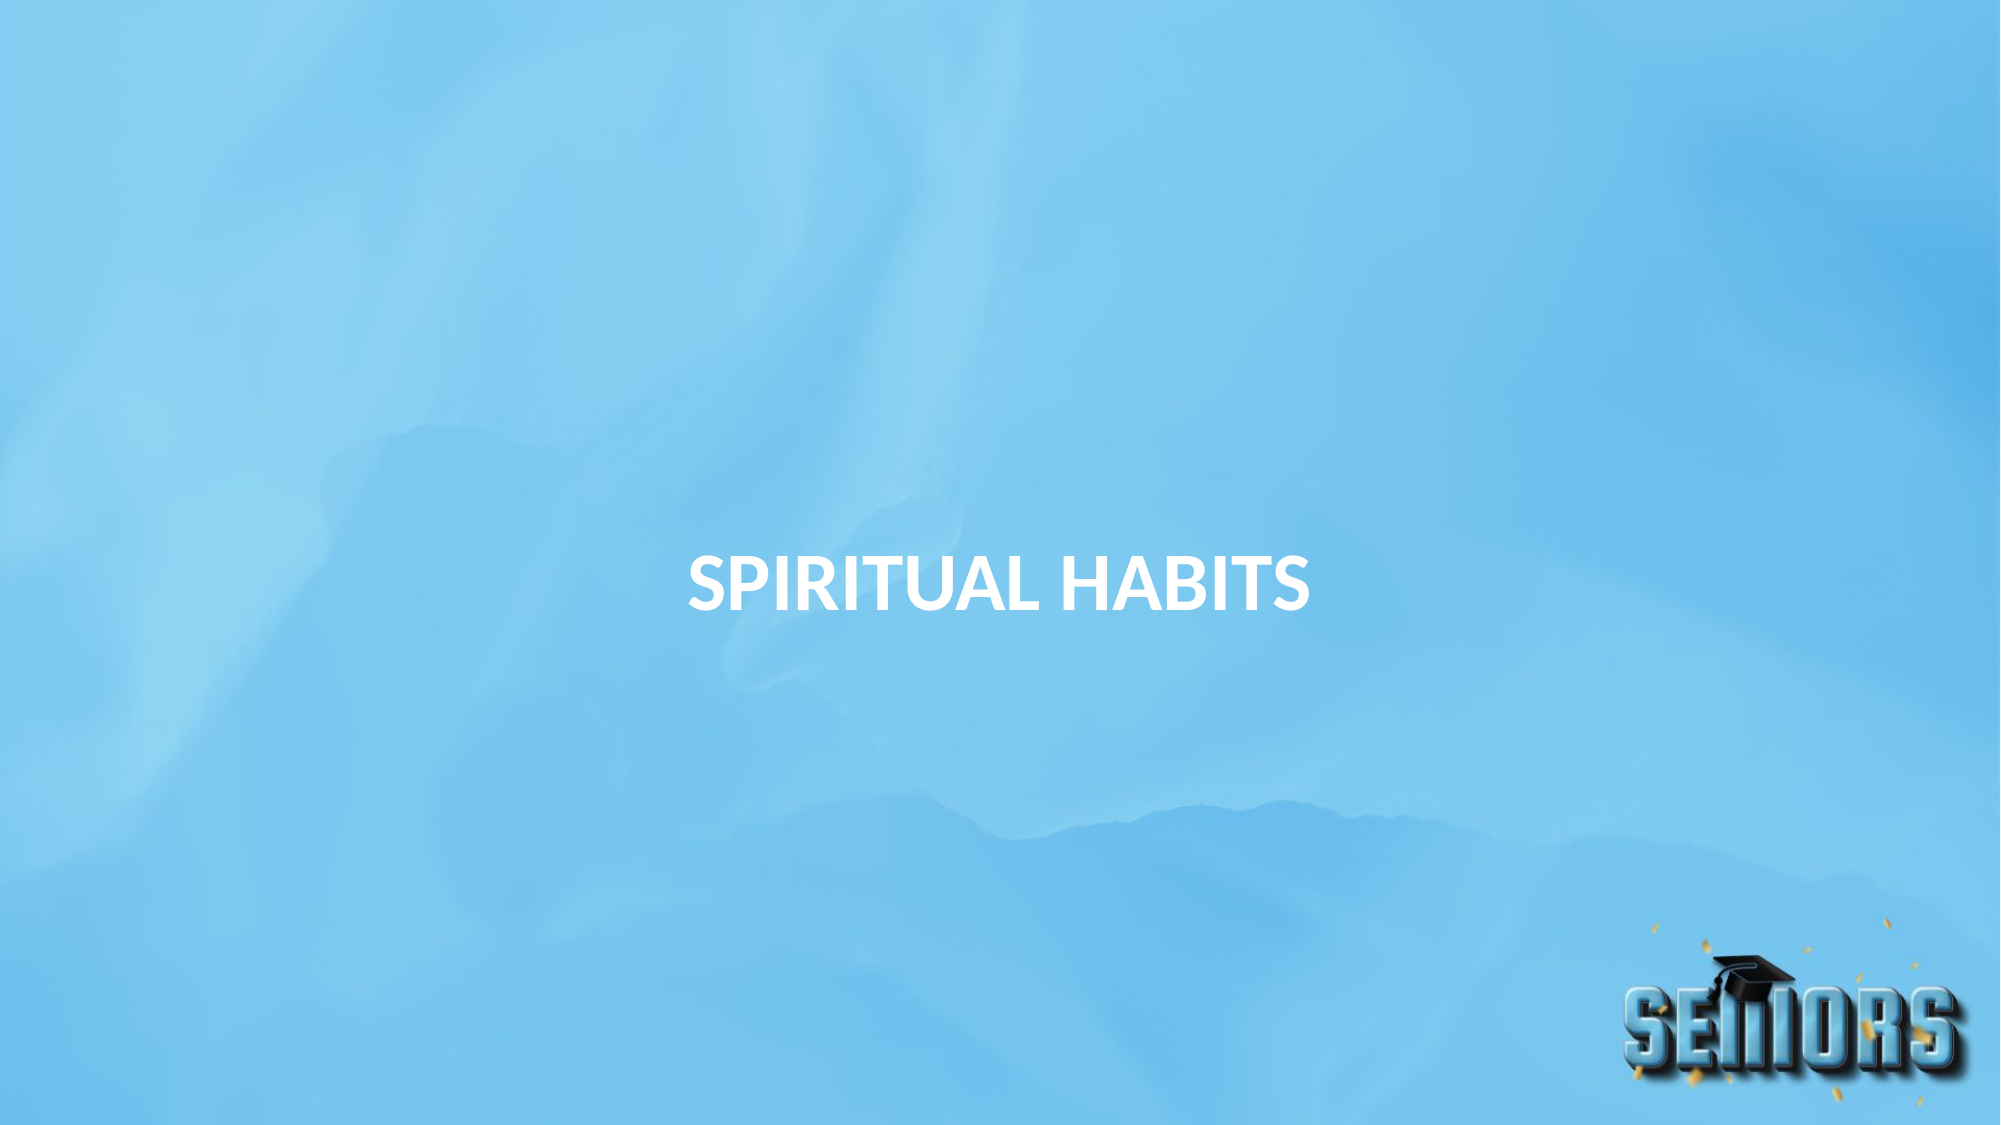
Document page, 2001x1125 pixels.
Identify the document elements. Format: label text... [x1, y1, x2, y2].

list SPIRITUAL HABITS [137, 299, 1863, 1014]
picture [0, 0, 2001, 1125]
